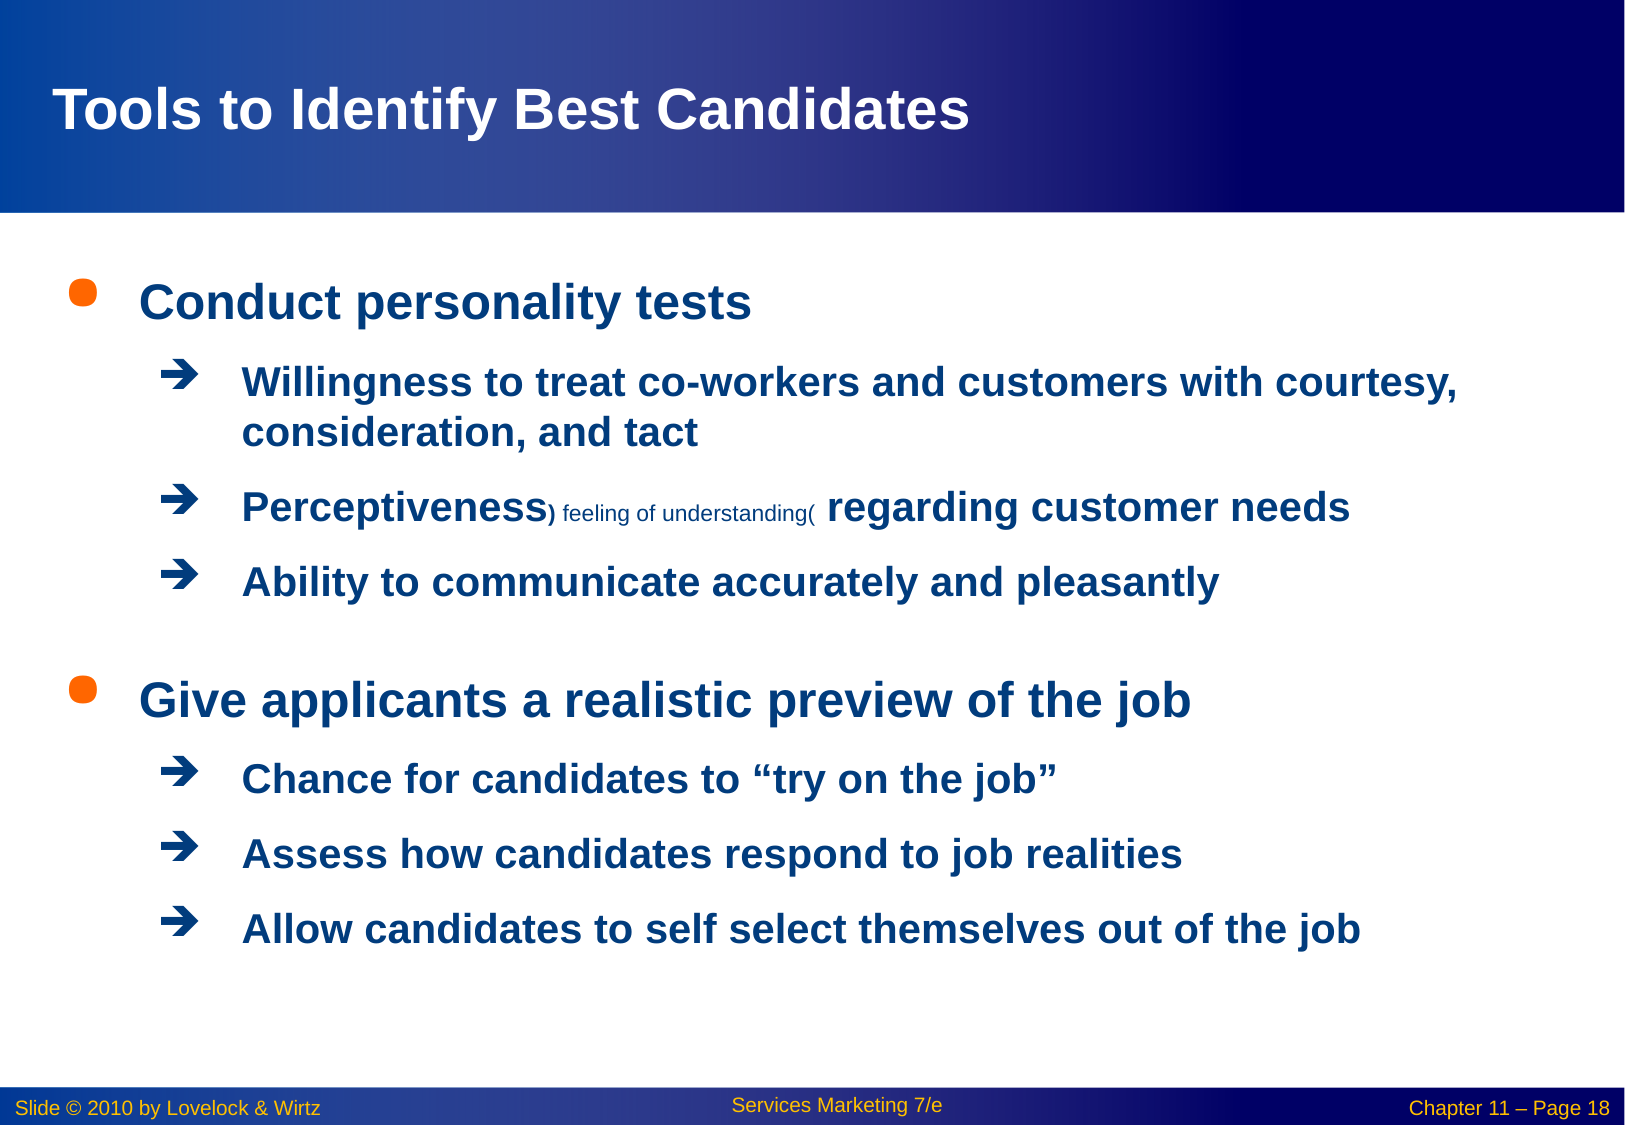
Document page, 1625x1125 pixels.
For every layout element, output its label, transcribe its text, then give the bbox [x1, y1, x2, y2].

list Conduct personality tests Willingness to treat co-workers and customers with courtesy, consideration, and tact Perceptiveness) feeling of understanding( regarding customer needs Ability to communicate accurately and pleasantly Give applicants a realistic preview of the job Chance for candidates to “try on the job” Assess how candidates respond to job realities Allow candidates to self select themselves out of the job [49, 261, 1588, 1051]
title Tools to Identify Best Candidates [36, 37, 1088, 176]
